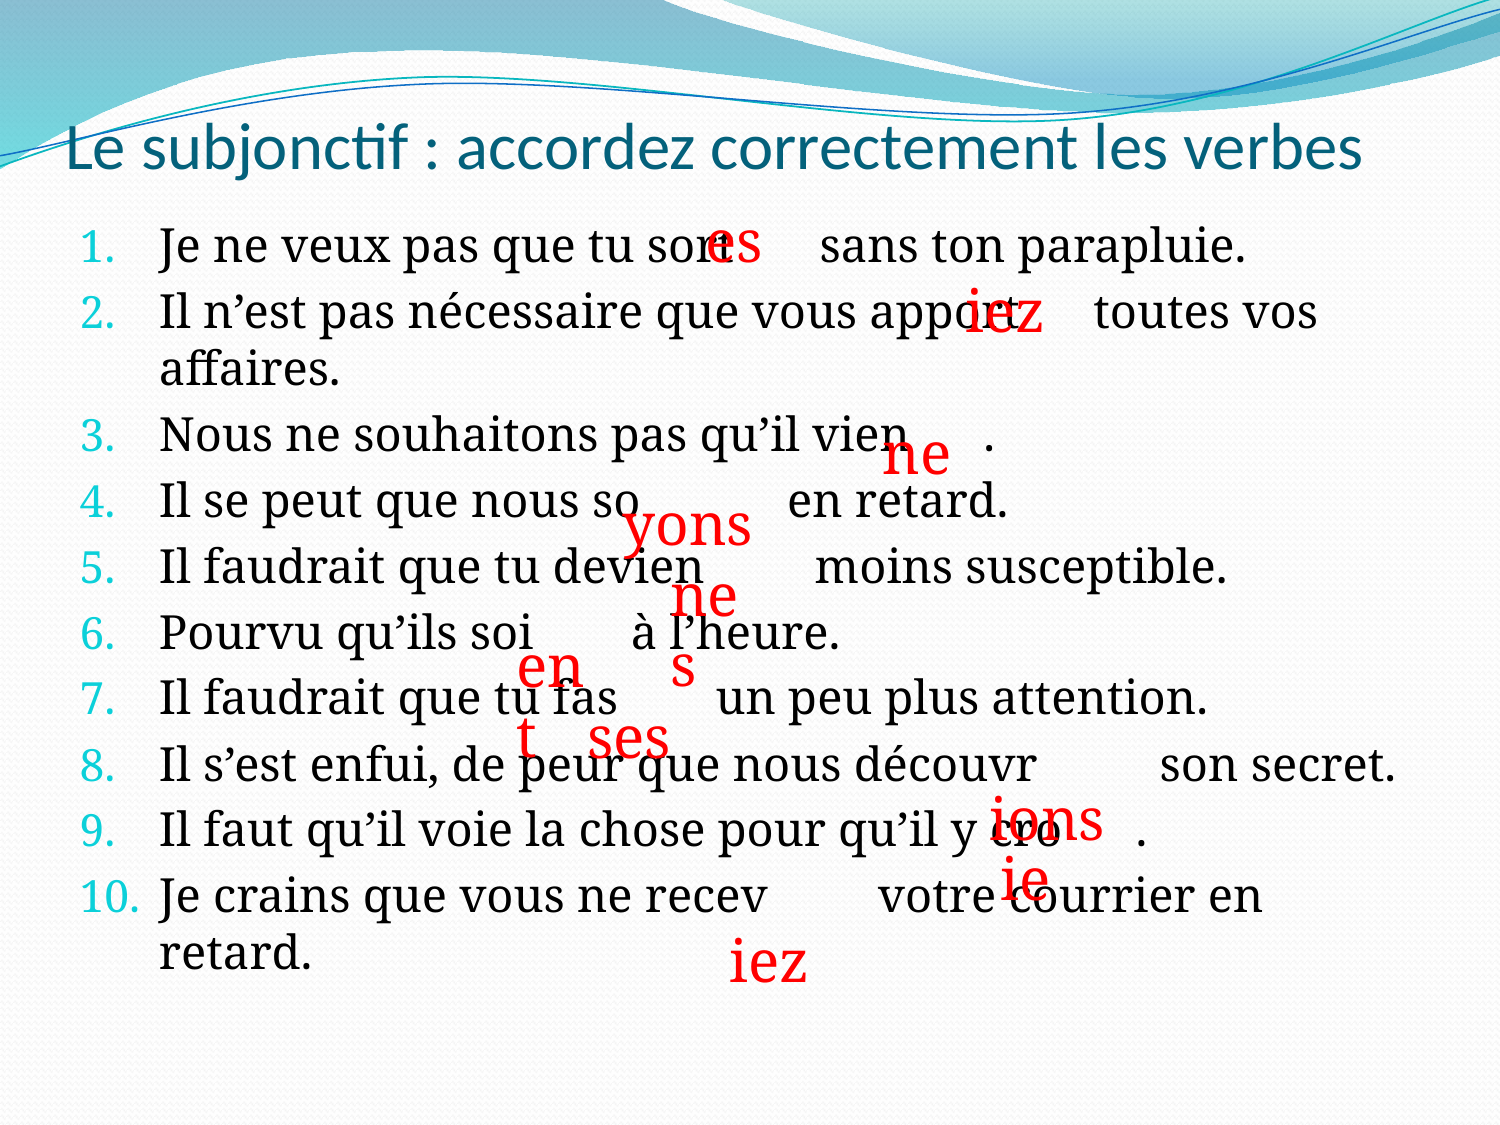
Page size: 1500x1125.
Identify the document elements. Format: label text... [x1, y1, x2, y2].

text_box nes [655, 550, 774, 706]
text_box ses [572, 692, 691, 778]
text_box ions [974, 775, 1152, 860]
list Je ne veux pas que tu sort sans ton parapluie. Il n’est pas nécessaire que vous apport toutes vos affaires. Nous ne souhaitons pas qu’il vien . Il se peut que nous so en retard. Il faudrait que tu devien moins susceptible. Pourvu qu’ils soi à l’heure. Il faudrait que tu fas un peu plus attention. Il s’est enfui, de peur que nous découvr son secret. Il faut qu’il voie la chose pour qu’il y cro . Je crains que vous ne recev votre courrier en retard. [64, 208, 1425, 1038]
text_box iez [714, 916, 833, 1002]
text_box iez [950, 267, 1069, 352]
text_box es [690, 196, 809, 281]
text_box ne [868, 408, 987, 494]
text_box ent [501, 621, 620, 777]
text_box yons [608, 479, 821, 565]
title Le subjonctif : accordez correctement les verbes [64, 66, 1425, 183]
text_box ie [986, 834, 1105, 919]
